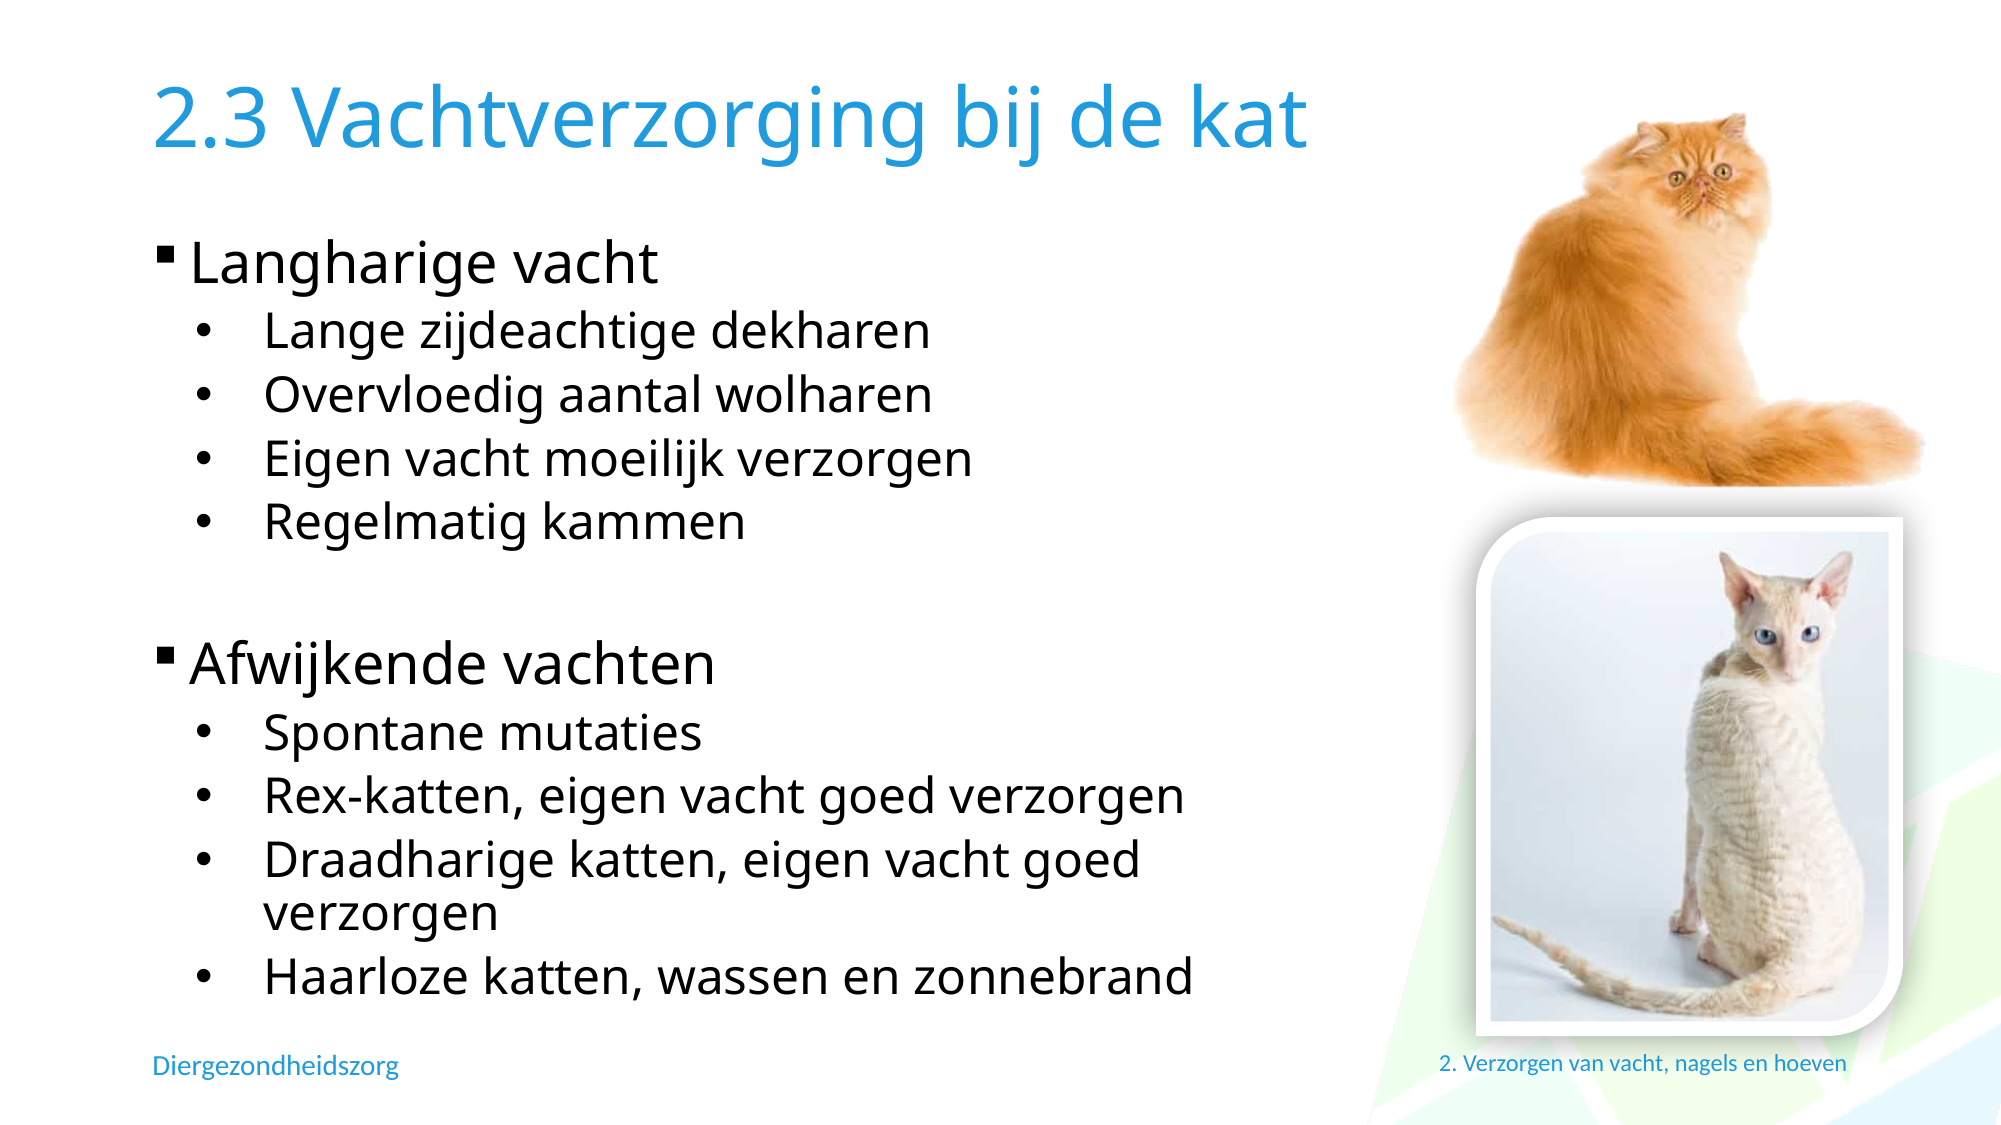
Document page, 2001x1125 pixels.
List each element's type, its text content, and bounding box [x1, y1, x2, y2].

picture [1428, 91, 1937, 493]
title 2.3 Vachtverzorging bij de kat [137, 59, 1863, 182]
list 2. Verzorgen van vacht, nagels en hoeven [1412, 1042, 1863, 1103]
picture [1483, 524, 1896, 1029]
list Diergezondheidszorg [137, 1042, 588, 1103]
list Langharige vacht Lange zijdeachtige dekharen Overvloedig aantal wolharen Eigen vacht moeilijk verzorgen Regelmatig kammen Afwijkende vachten Spontane mutaties Rex-katten, eigen vacht goed verzorgen Draadharige katten, eigen vacht goed verzorgen Haarloze katten, wassen en zonnebrand [137, 226, 1379, 1014]
